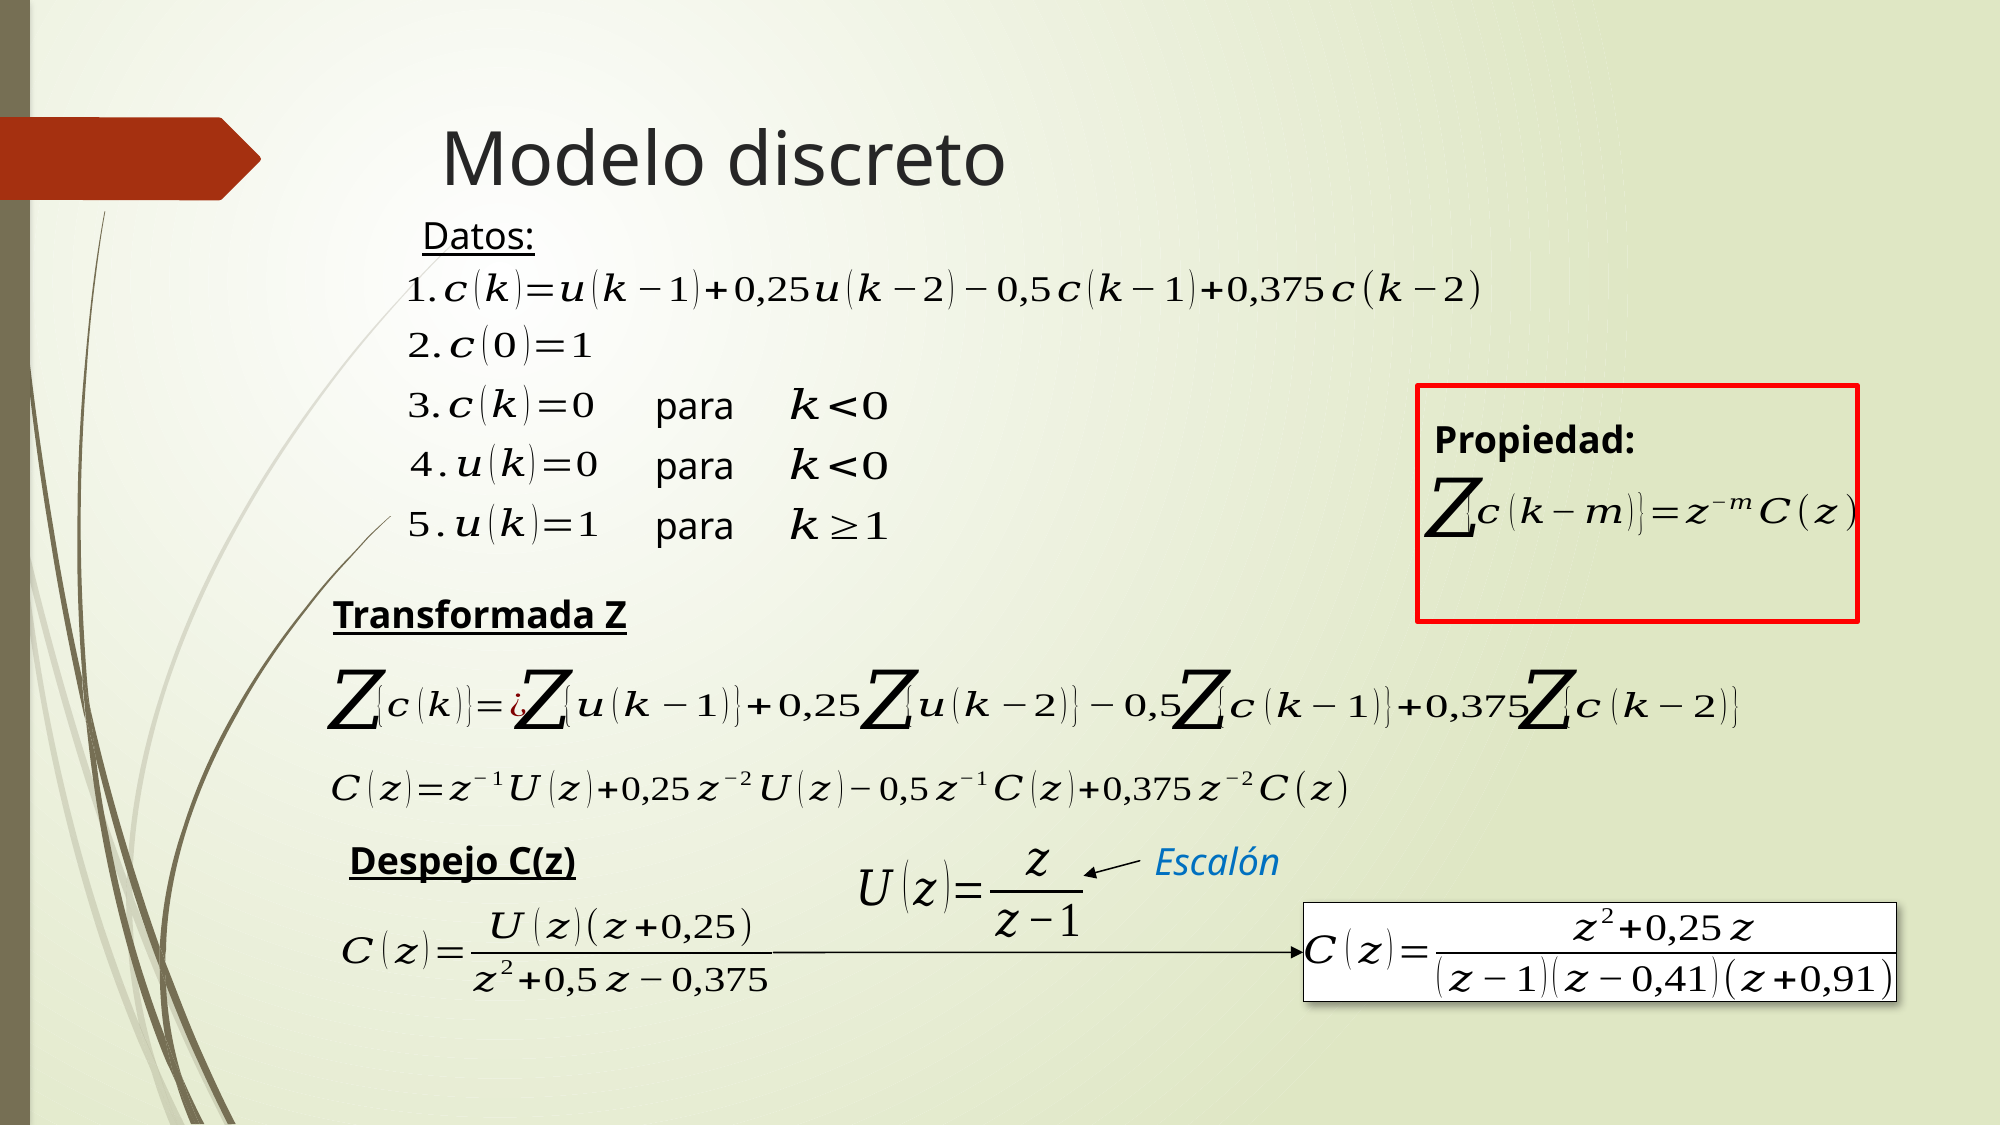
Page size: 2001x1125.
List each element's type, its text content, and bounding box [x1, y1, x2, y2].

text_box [1083, 860, 1133, 876]
text_box para [640, 494, 750, 555]
title Modelo discreto [425, 102, 1888, 313]
text_box Datos: [407, 205, 550, 265]
text_box Escalón [1139, 830, 1296, 891]
text_box [1416, 384, 1859, 623]
text_box para [640, 374, 750, 434]
text_box Despejo C(z) [334, 829, 592, 890]
text_box para [640, 434, 750, 494]
text_box Transformada Z [317, 584, 642, 644]
